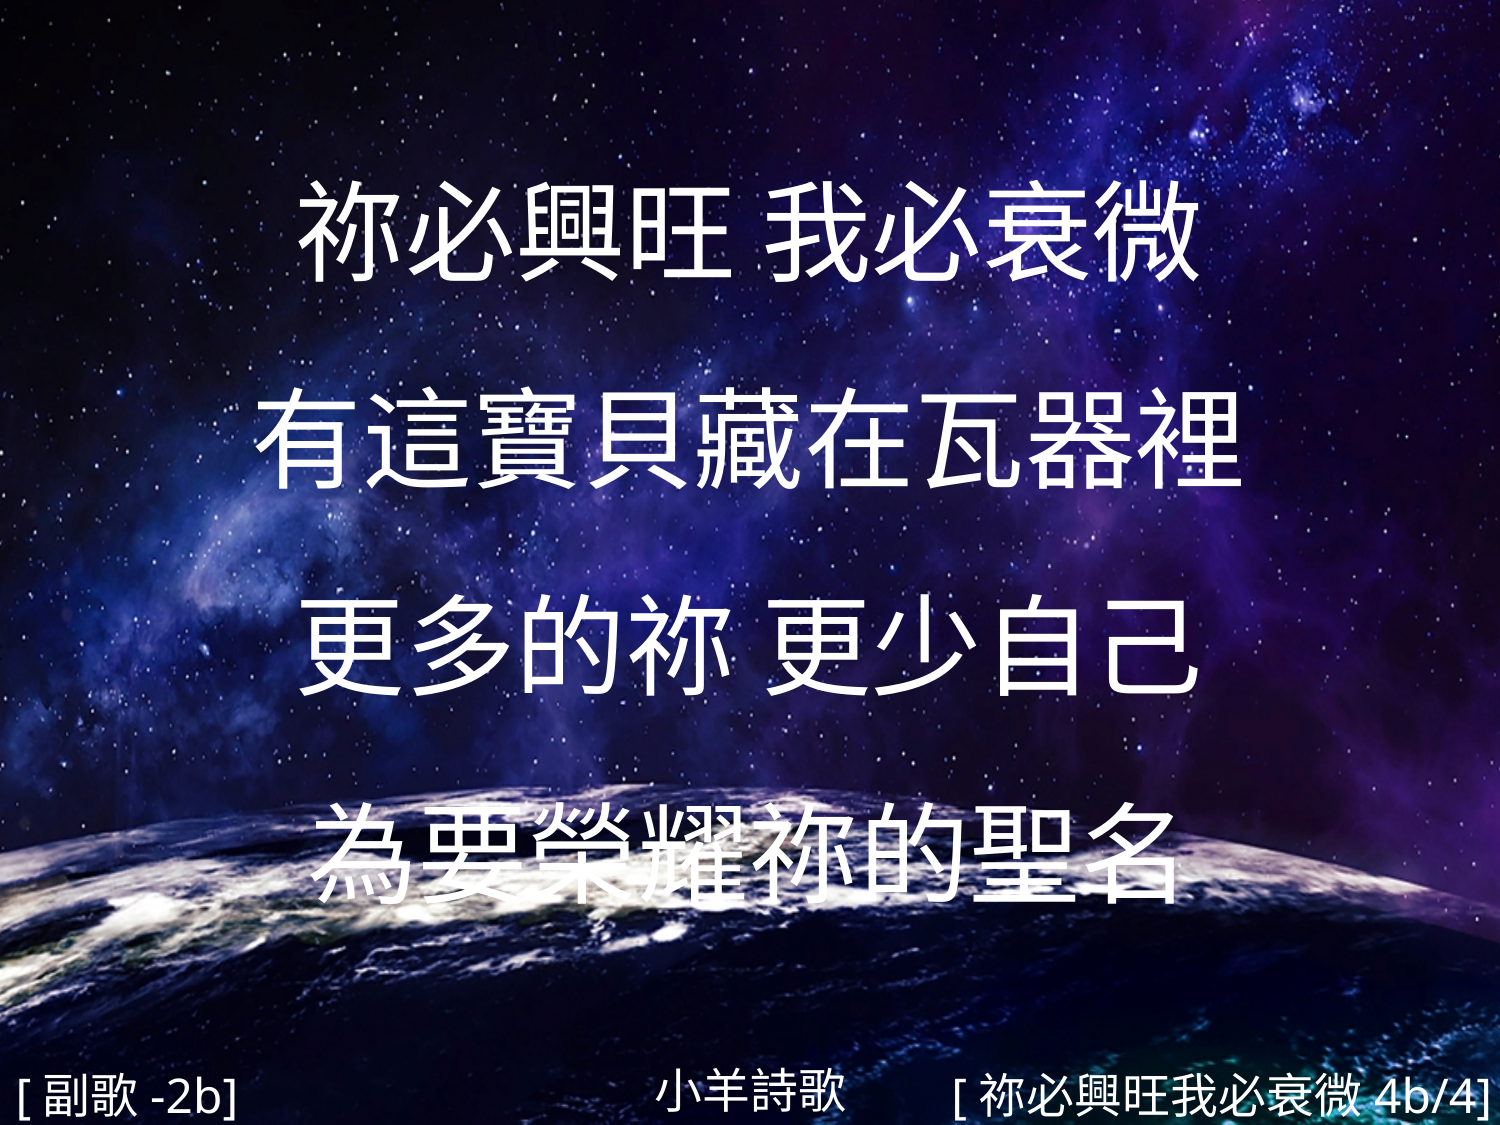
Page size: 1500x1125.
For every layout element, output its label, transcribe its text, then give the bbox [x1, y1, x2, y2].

text_box [祢必興旺我必衰微4b/4] [868, 1058, 1500, 1125]
text_box 祢必興旺 我必衰微 有這寶貝藏在瓦器裡 更多的祢 更少自己 為要榮耀祢的聖名 [0, 80, 1500, 700]
title [0, 700, 1494, 710]
text_box [副歌-2b] [0, 1058, 271, 1125]
picture [0, 700, 1500, 1053]
picture [0, 0, 1500, 80]
subtitle 小羊詩歌 [0, 1053, 1500, 1125]
